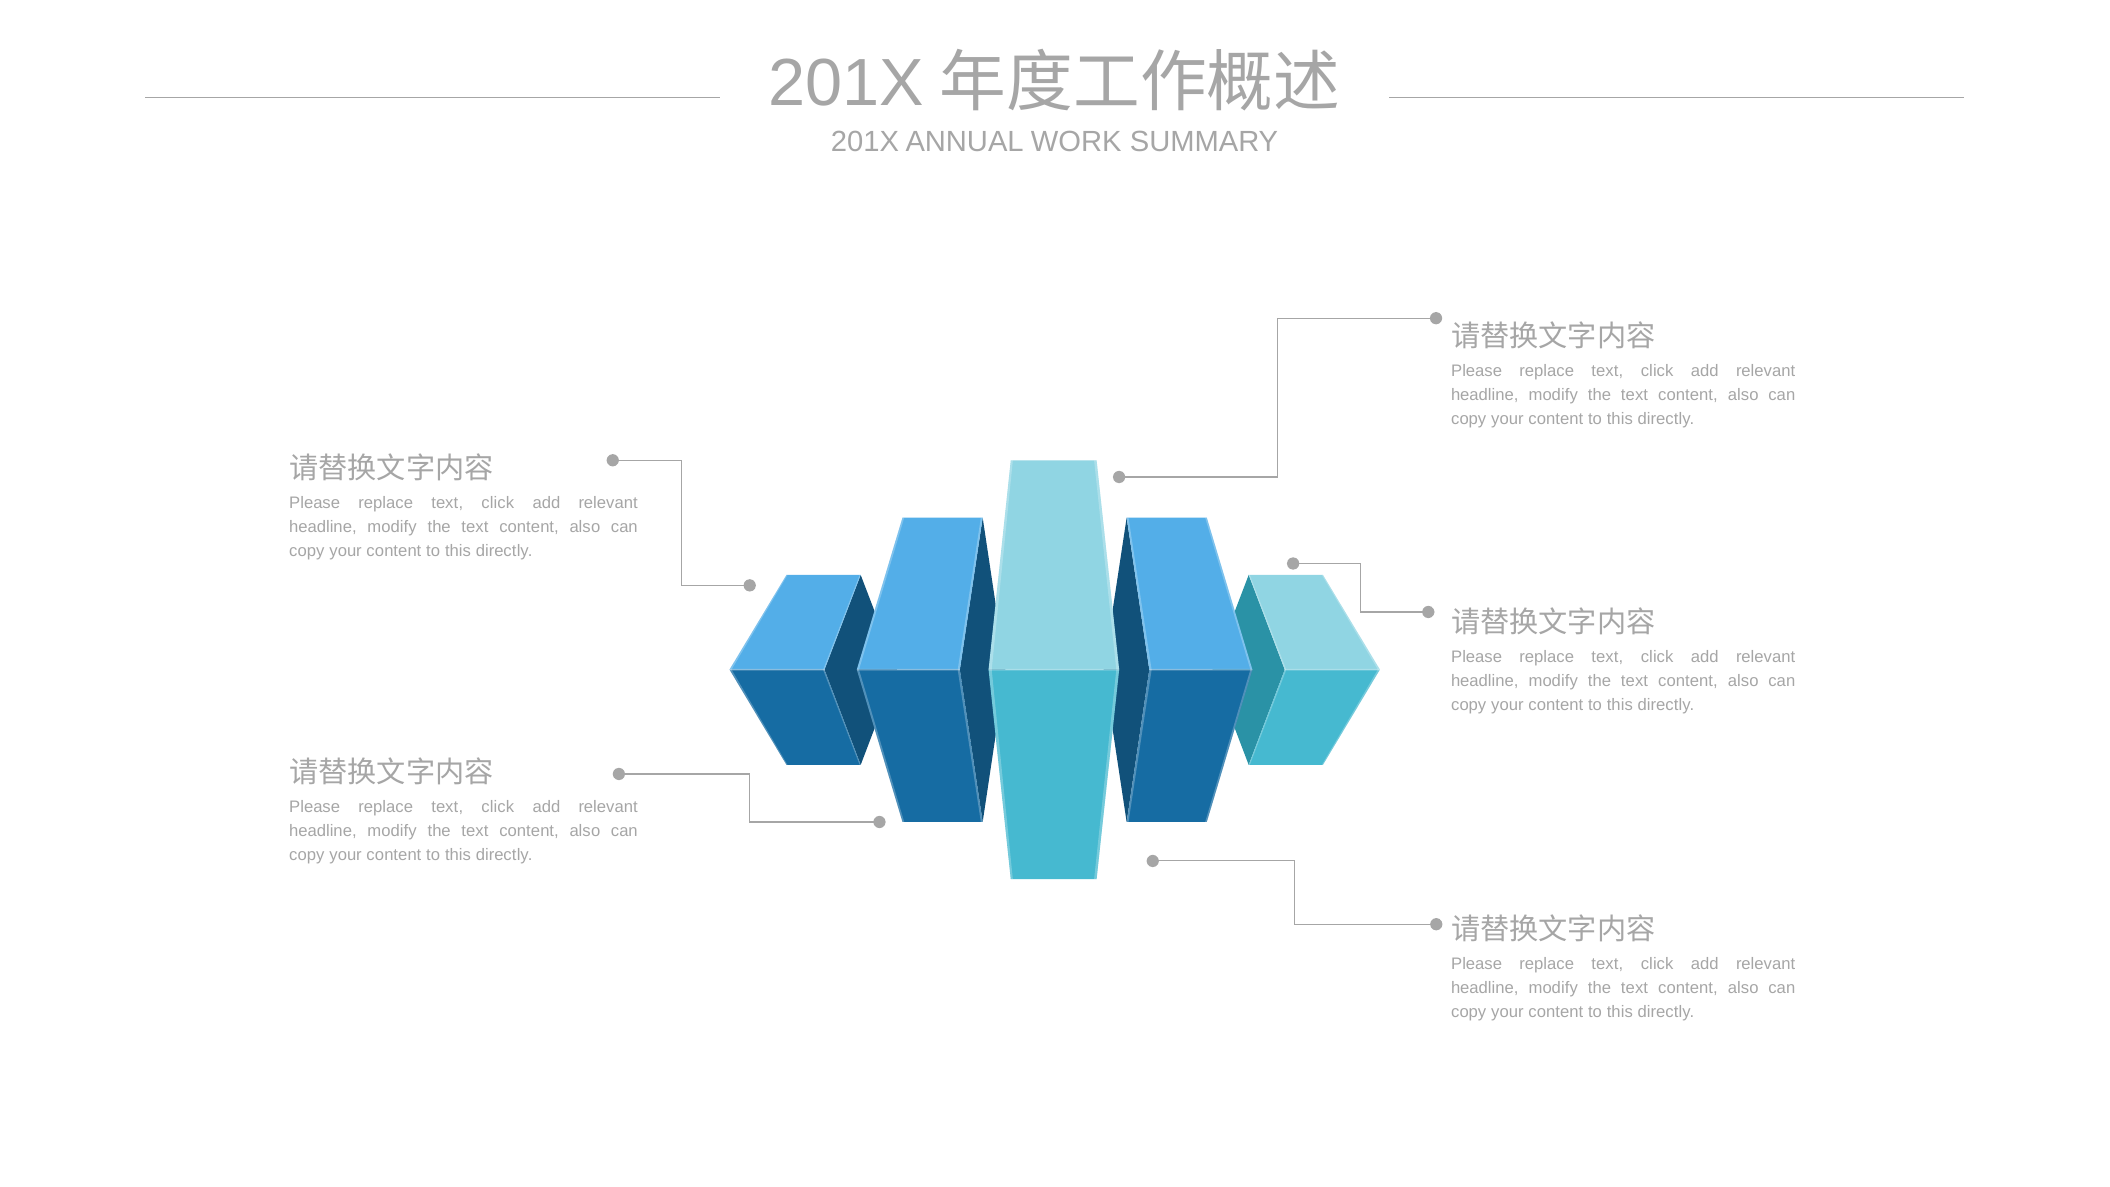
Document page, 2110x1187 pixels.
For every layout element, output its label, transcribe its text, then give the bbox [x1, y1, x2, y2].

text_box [1293, 563, 1429, 613]
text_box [618, 774, 880, 823]
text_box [1152, 860, 1437, 923]
text_box Please replace text, click add relevant headline, modify the text content, also can copy your content to this directly. [274, 785, 654, 872]
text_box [612, 460, 750, 586]
text_box 201X年度工作概述 [730, 38, 1379, 96]
text_box 请替换文字内容 [274, 739, 523, 796]
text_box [1119, 318, 1437, 477]
text_box 201X年度工作概述 [730, 98, 1379, 119]
text_box Please replace text, click add relevant headline, modify the text content, also can copy your content to this directly. [274, 480, 612, 567]
text_box 请替换文字内容 [1436, 895, 1682, 953]
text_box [729, 460, 1380, 880]
text_box Please replace text, click add relevant headline, modify the text content, also can copy your content to this directly. [1436, 634, 1811, 722]
text_box 请替换文字内容 [1436, 302, 1682, 360]
text_box 请替换文字内容 [1436, 588, 1682, 646]
text_box 请替换文字内容 [274, 434, 523, 492]
text_box 201X ANNUAL WORK SUMMARY [824, 122, 1285, 158]
text_box Please replace text, click add relevant headline, modify the text content, also can copy your content to this directly. [1437, 348, 1811, 436]
text_box Please replace text, click add relevant headline, modify the text content, also can copy your content to this directly. [1436, 941, 1811, 1029]
